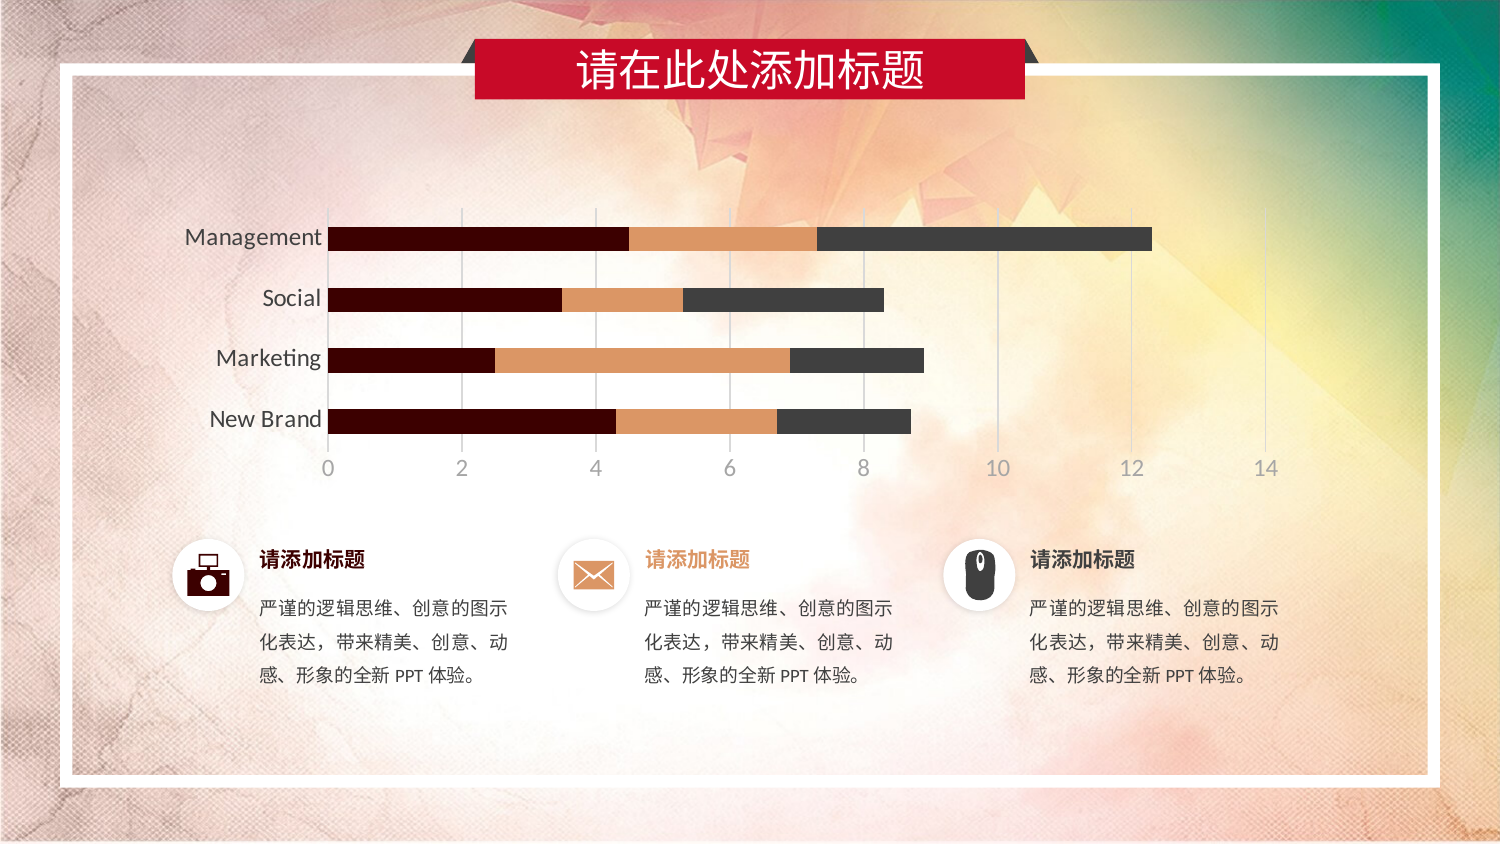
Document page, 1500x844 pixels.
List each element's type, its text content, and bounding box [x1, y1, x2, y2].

text_box 请在此处添加标题 [474, 38, 1025, 100]
text_box 请添加标题 [1016, 538, 1152, 580]
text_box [943, 538, 1016, 611]
chart [161, 202, 1301, 489]
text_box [172, 538, 245, 611]
text_box [59, 62, 1441, 789]
text_box 严谨的逻辑思维、创意的图示化表达，带来精美、创意、动感、形象的全新PPT体验。 [244, 578, 523, 694]
text_box 严谨的逻辑思维、创意的图示化表达，带来精美、创意、动感、形象的全新PPT体验。 [1015, 578, 1294, 694]
text_box 请添加标题 [245, 538, 381, 580]
text_box 请添加标题 [630, 538, 767, 580]
text_box [1026, 38, 1041, 65]
text_box 严谨的逻辑思维、创意的图示化表达，带来精美、创意、动感、形象的全新PPT体验。 [629, 578, 909, 694]
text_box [557, 538, 630, 611]
picture [0, 0, 1500, 844]
text_box [459, 38, 474, 65]
